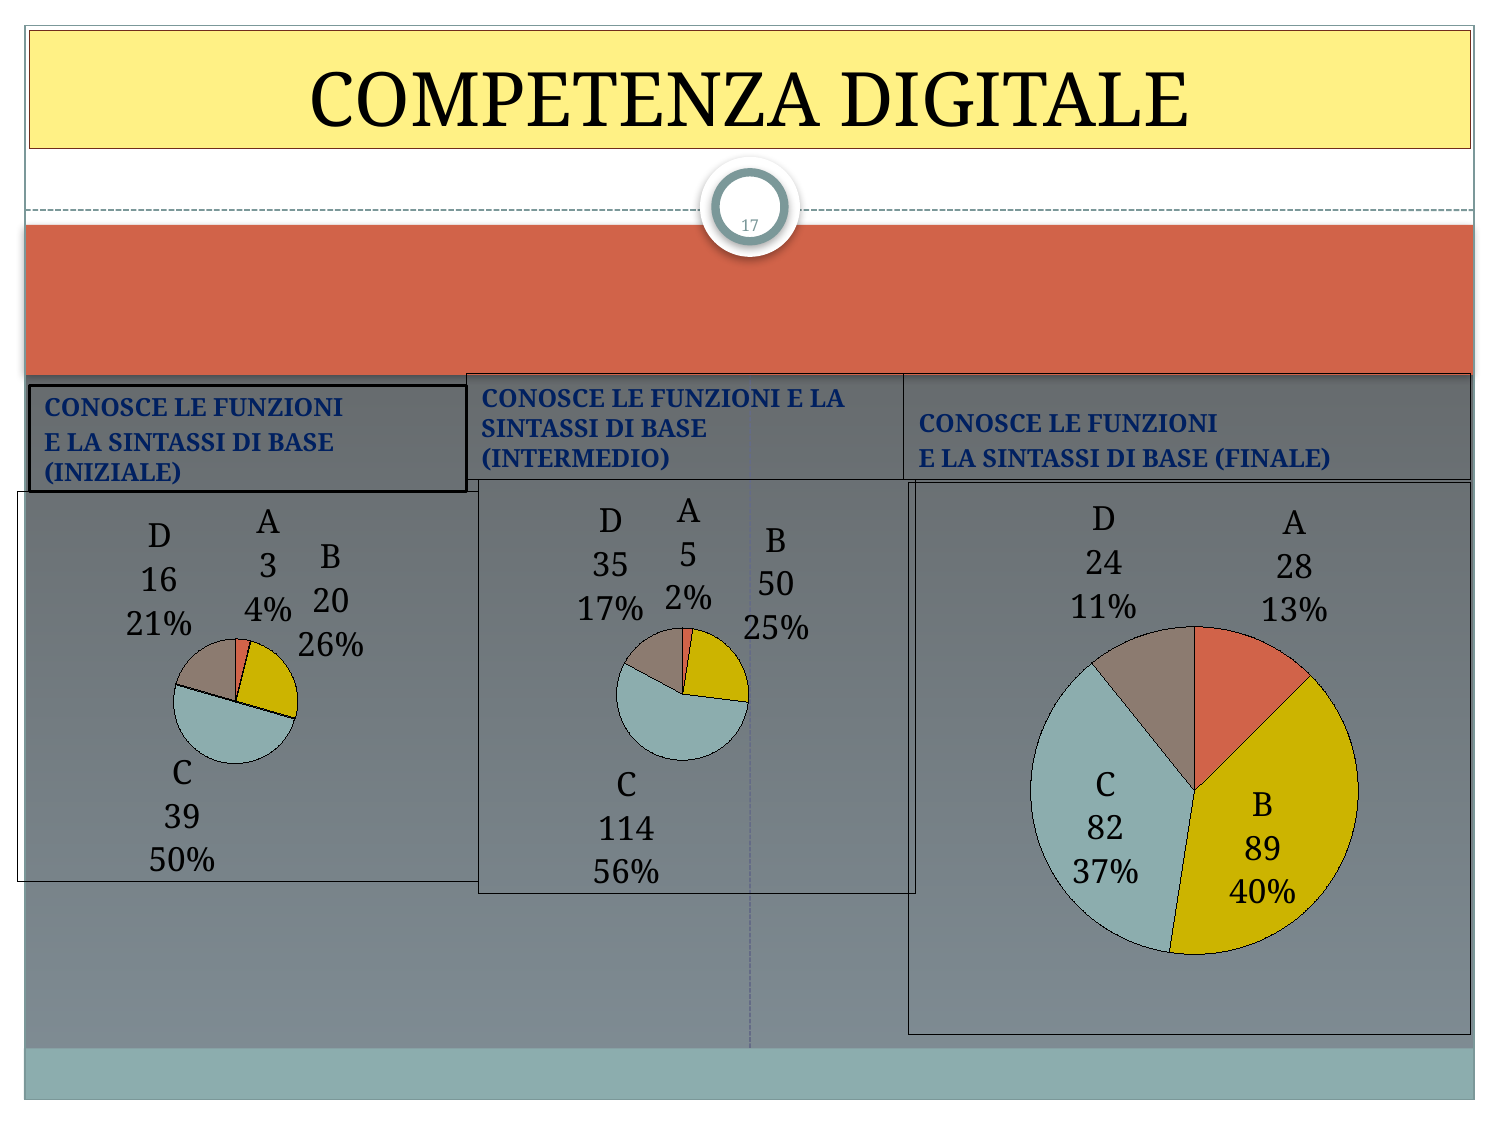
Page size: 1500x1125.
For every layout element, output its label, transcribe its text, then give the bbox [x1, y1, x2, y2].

text_box CONOSCE LE FUNZIONI E LA SINTASSI DI BASE (FINALE) [903, 373, 1471, 480]
title COMPETENZA DIGITALE [29, 30, 1471, 149]
slide_number 17 [712, 208, 788, 246]
list CONOSCE LE FUNZIONI E LA SINTASSI DI BASE (INIZIALE) [28, 384, 468, 488]
text_box CONOSCE LE FUNZIONI E LA SINTASSI DI BASE (INTERMEDIO) [466, 373, 903, 480]
chart [17, 479, 1471, 1036]
